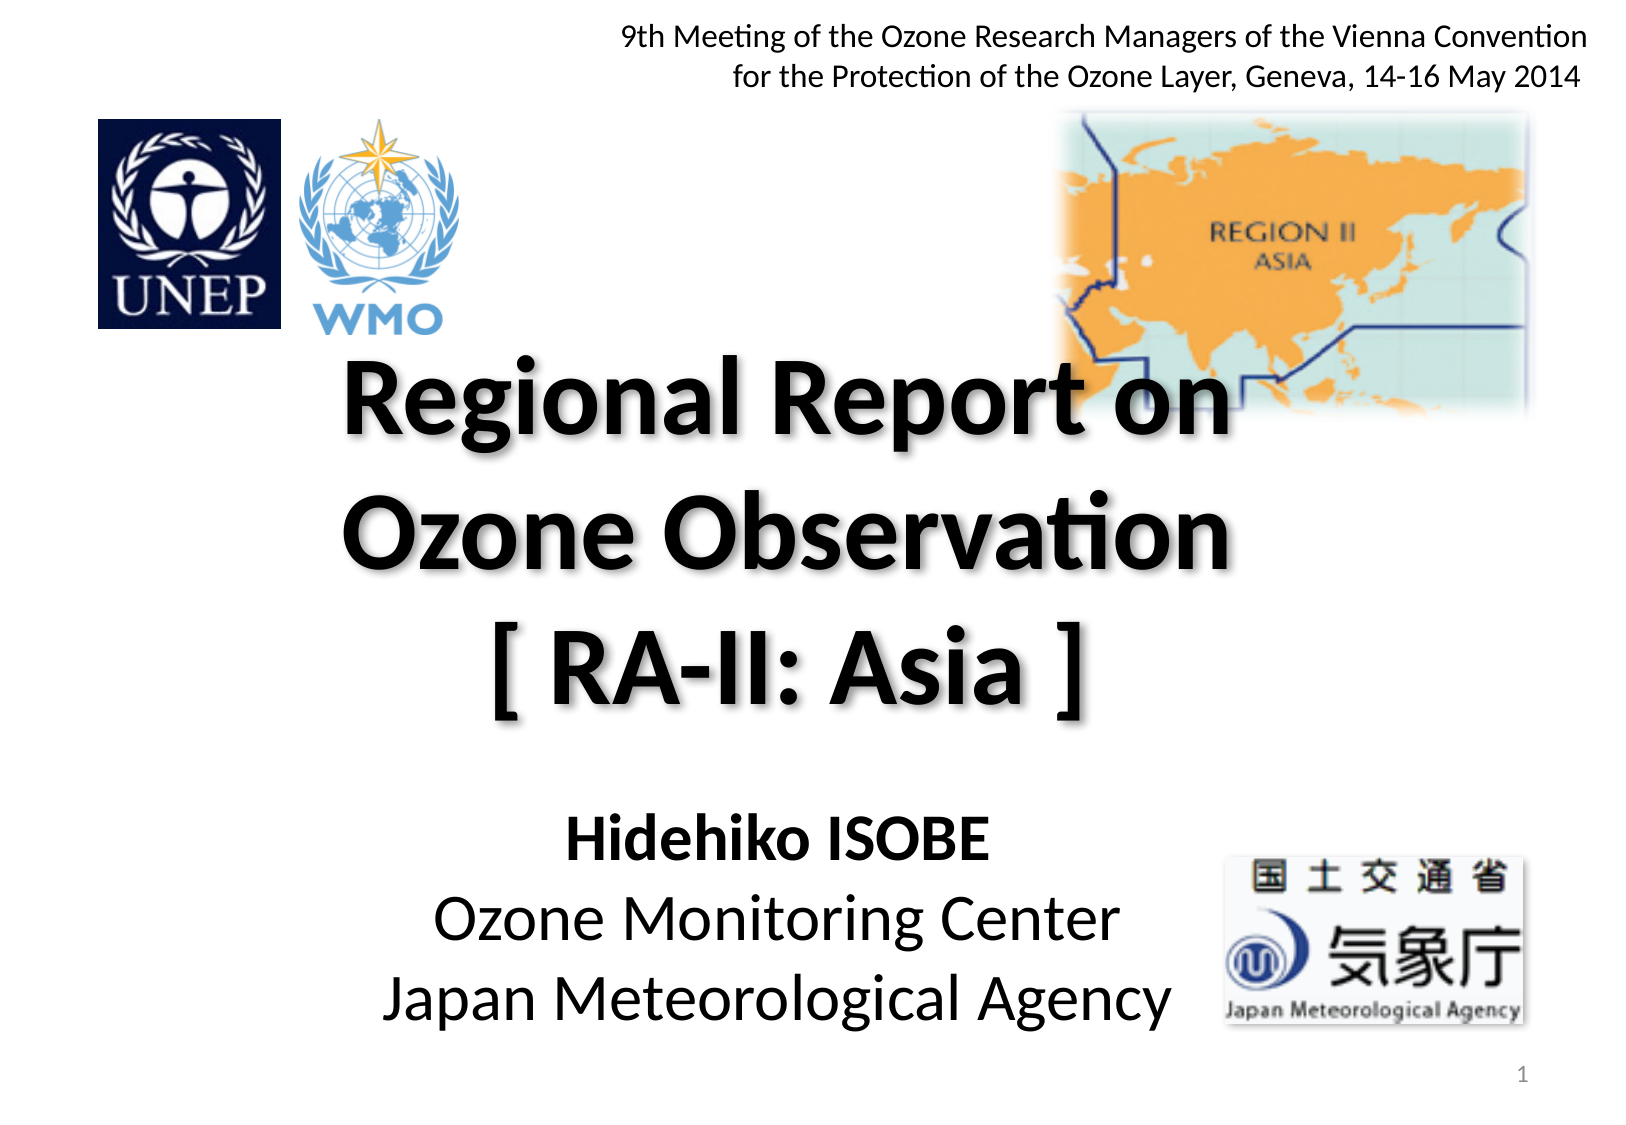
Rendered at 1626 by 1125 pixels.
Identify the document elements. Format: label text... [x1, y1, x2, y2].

text_box 9th Meeting of the Ozone Research Managers of the Vienna Convention for the Protection of the Ozone Layer, Geneva, 14-16 May 2014 [576, 7, 1604, 102]
picture [98, 119, 282, 329]
picture [1048, 102, 1539, 424]
picture [1225, 857, 1523, 1024]
text_box Regional Report on Ozone Observation [ RA-II: Asia ] [233, 314, 1343, 735]
text_box Hidehiko ISOBE Ozone Monitoring Center Japan Meteorological Agency [367, 786, 1189, 1042]
picture [298, 119, 459, 335]
slide_number 1 [1164, 1042, 1544, 1103]
